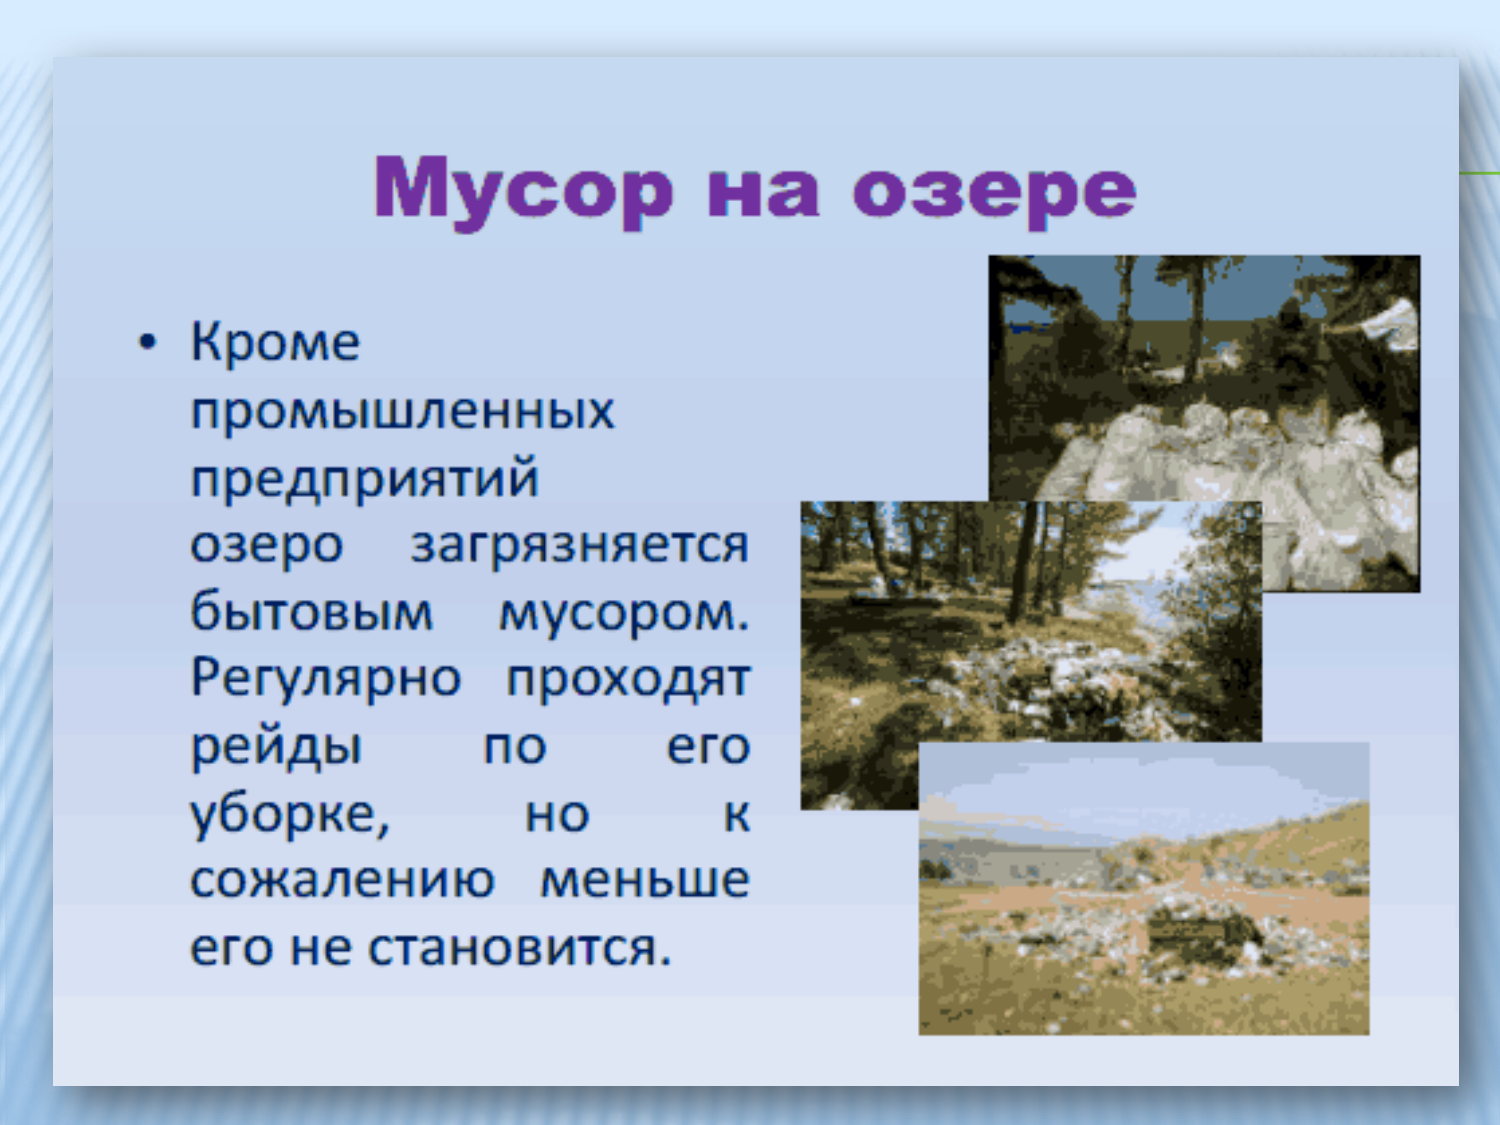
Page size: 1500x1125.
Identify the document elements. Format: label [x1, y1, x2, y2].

picture [52, 57, 1460, 1086]
